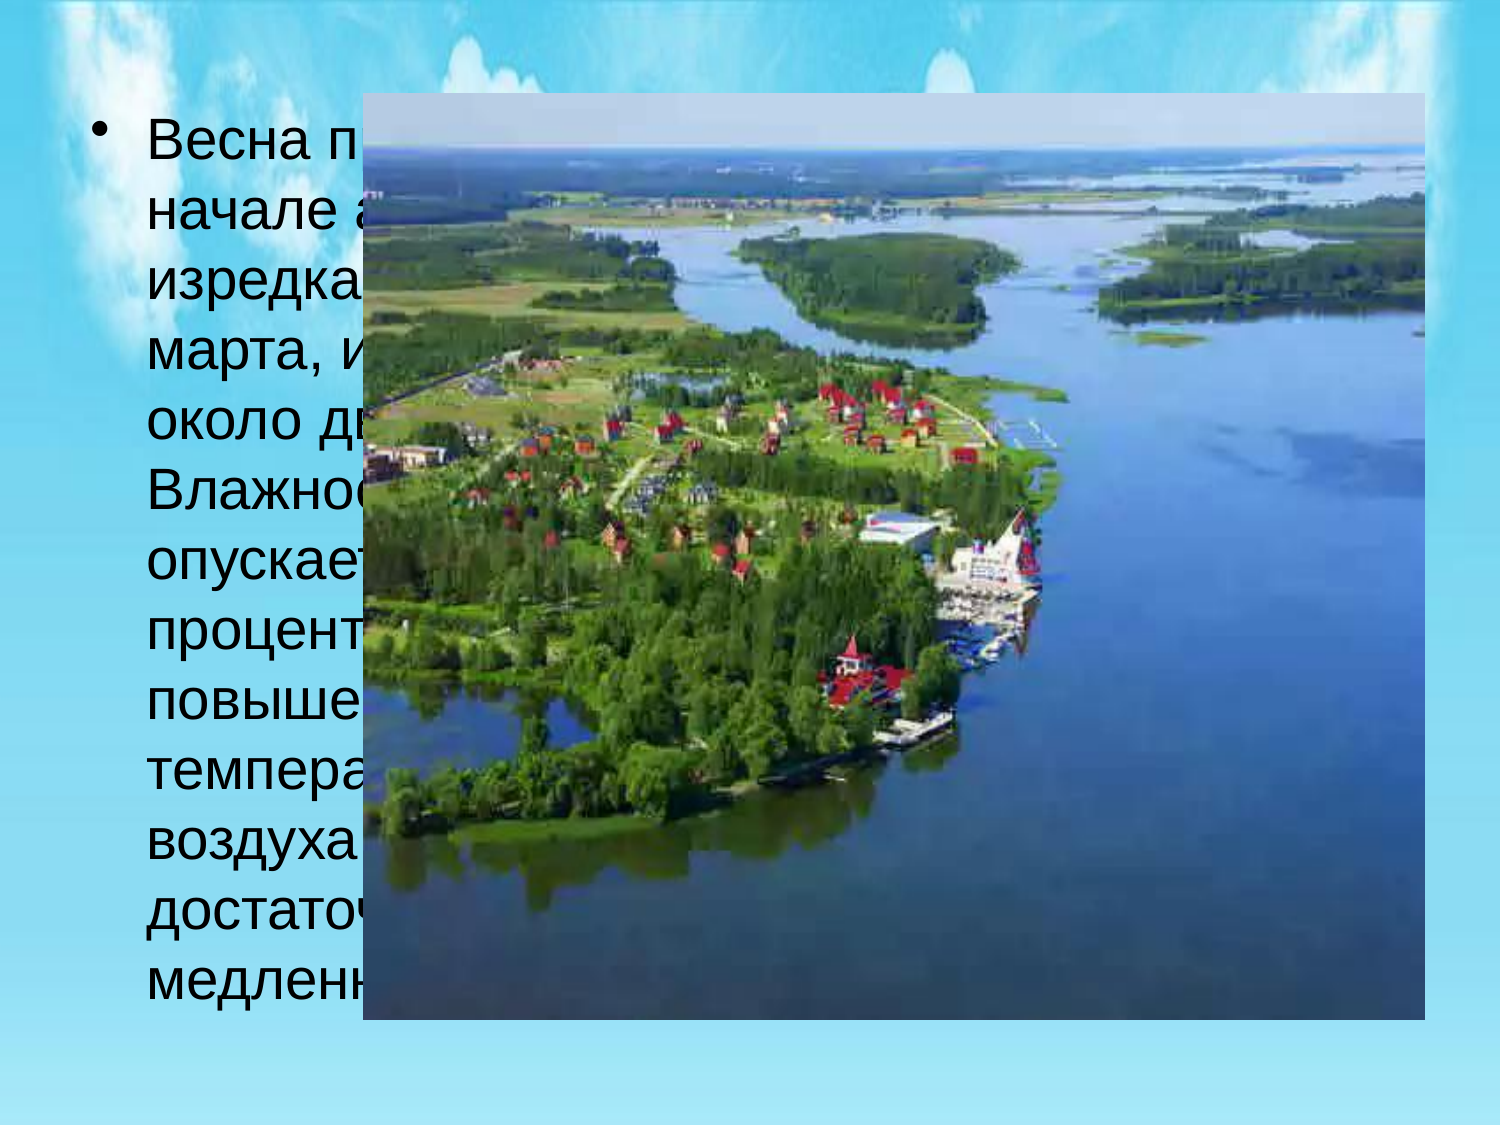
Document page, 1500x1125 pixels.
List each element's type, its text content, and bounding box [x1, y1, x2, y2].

list Весна приходит в начале апреля, изредка в конце марта, и длится около двух месяцев. Влажность опускается 70-80 процентов, повышение температуры воздуха происходит достаточно медленно. [74, 93, 361, 1006]
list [362, 93, 1426, 1020]
picture [0, 0, 1500, 1125]
